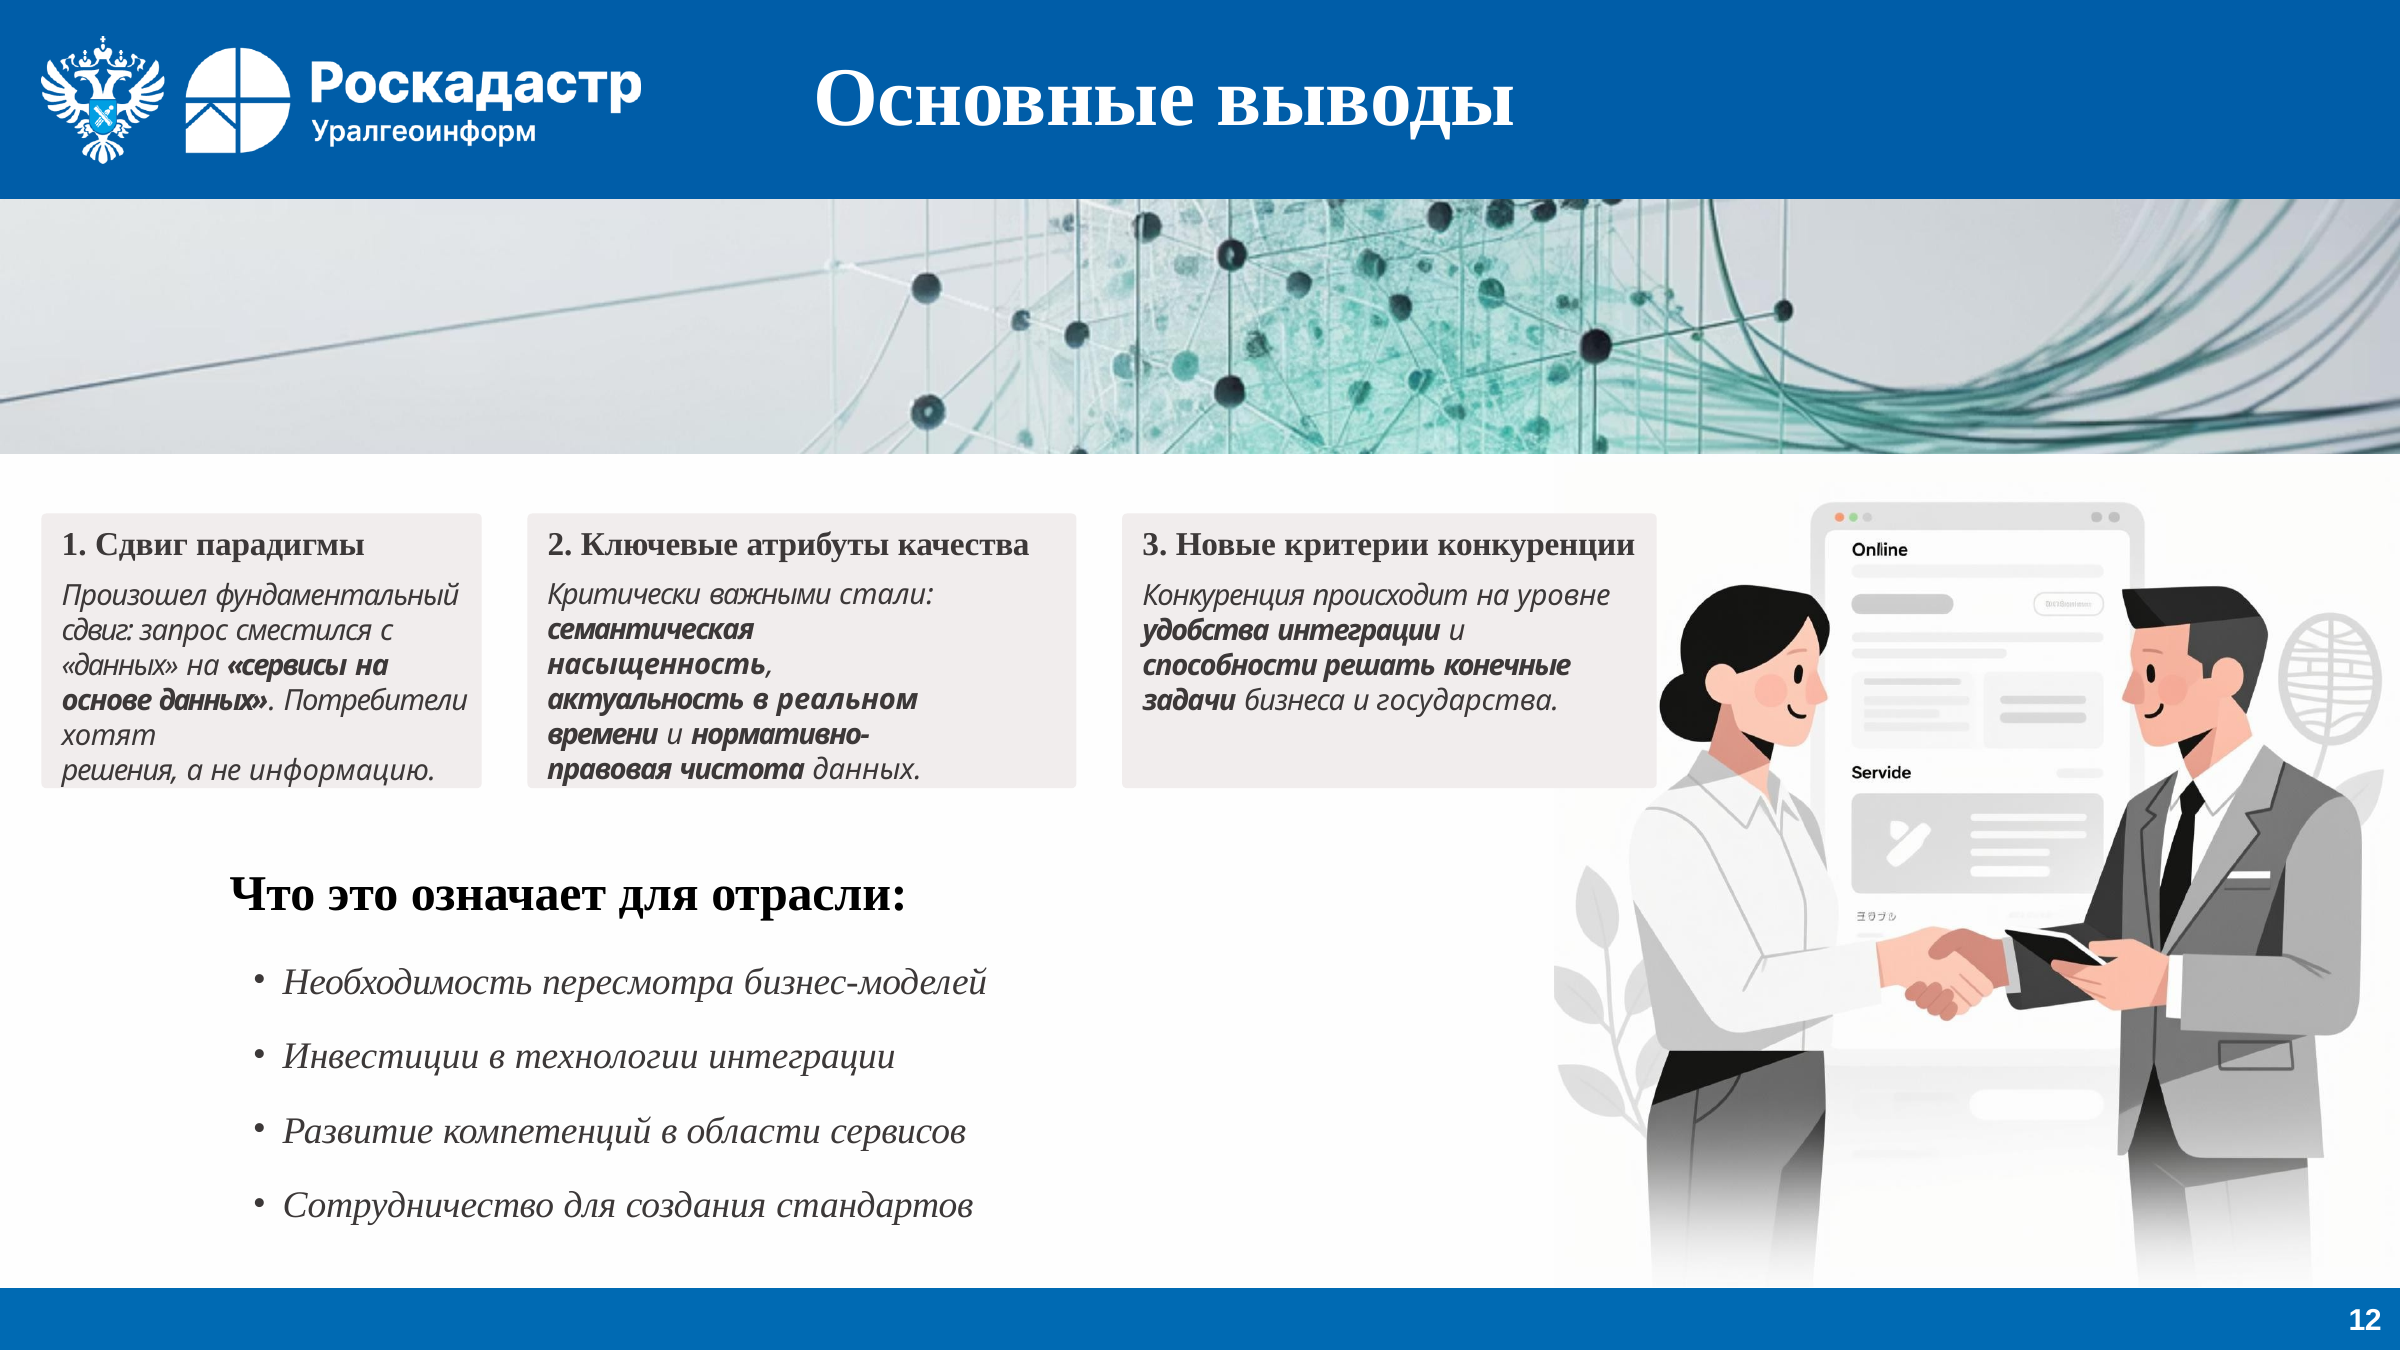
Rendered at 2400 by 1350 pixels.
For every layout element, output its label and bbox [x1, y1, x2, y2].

text_box [0, 798, 2400, 1350]
text_box [0, 0, 2400, 197]
text_box [0, 199, 2400, 789]
